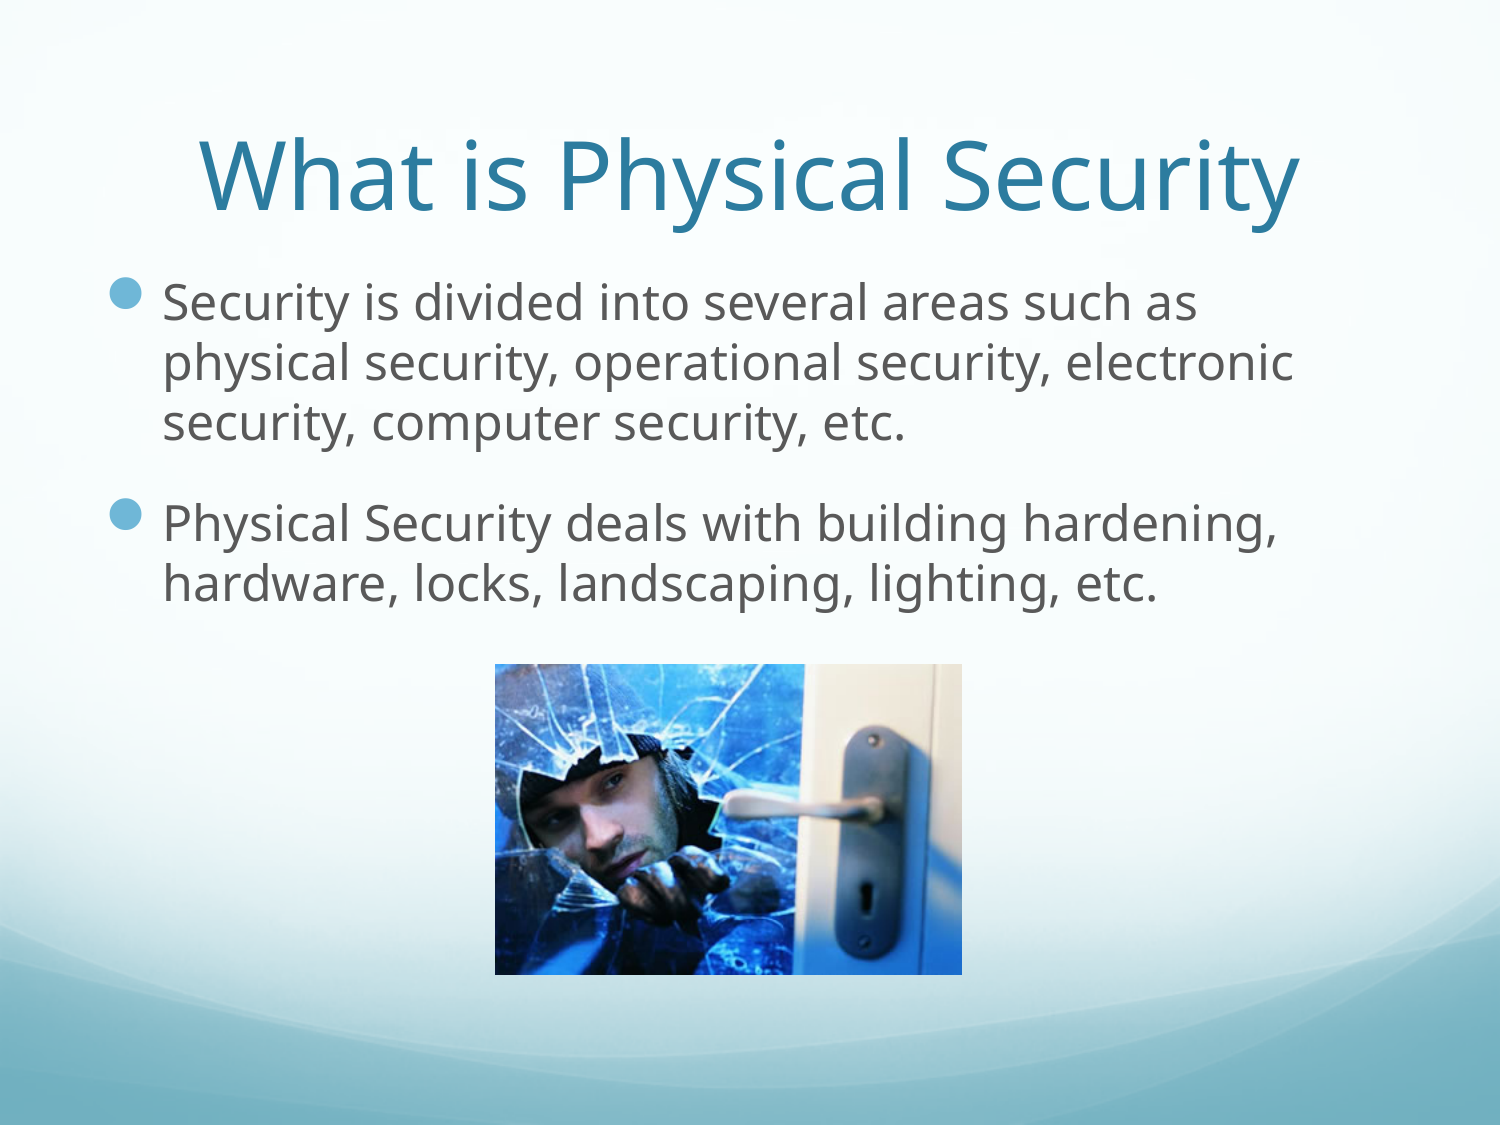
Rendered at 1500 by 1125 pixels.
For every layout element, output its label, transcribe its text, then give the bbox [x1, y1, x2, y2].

list Security is divided into several areas such as physical security, operational security, electronic security, computer security, etc. Physical Security deals with building hardening, hardware, locks, landscaping, lighting, etc. [90, 262, 1410, 975]
title What is Physical Security [90, 17, 1410, 237]
picture [495, 664, 963, 976]
